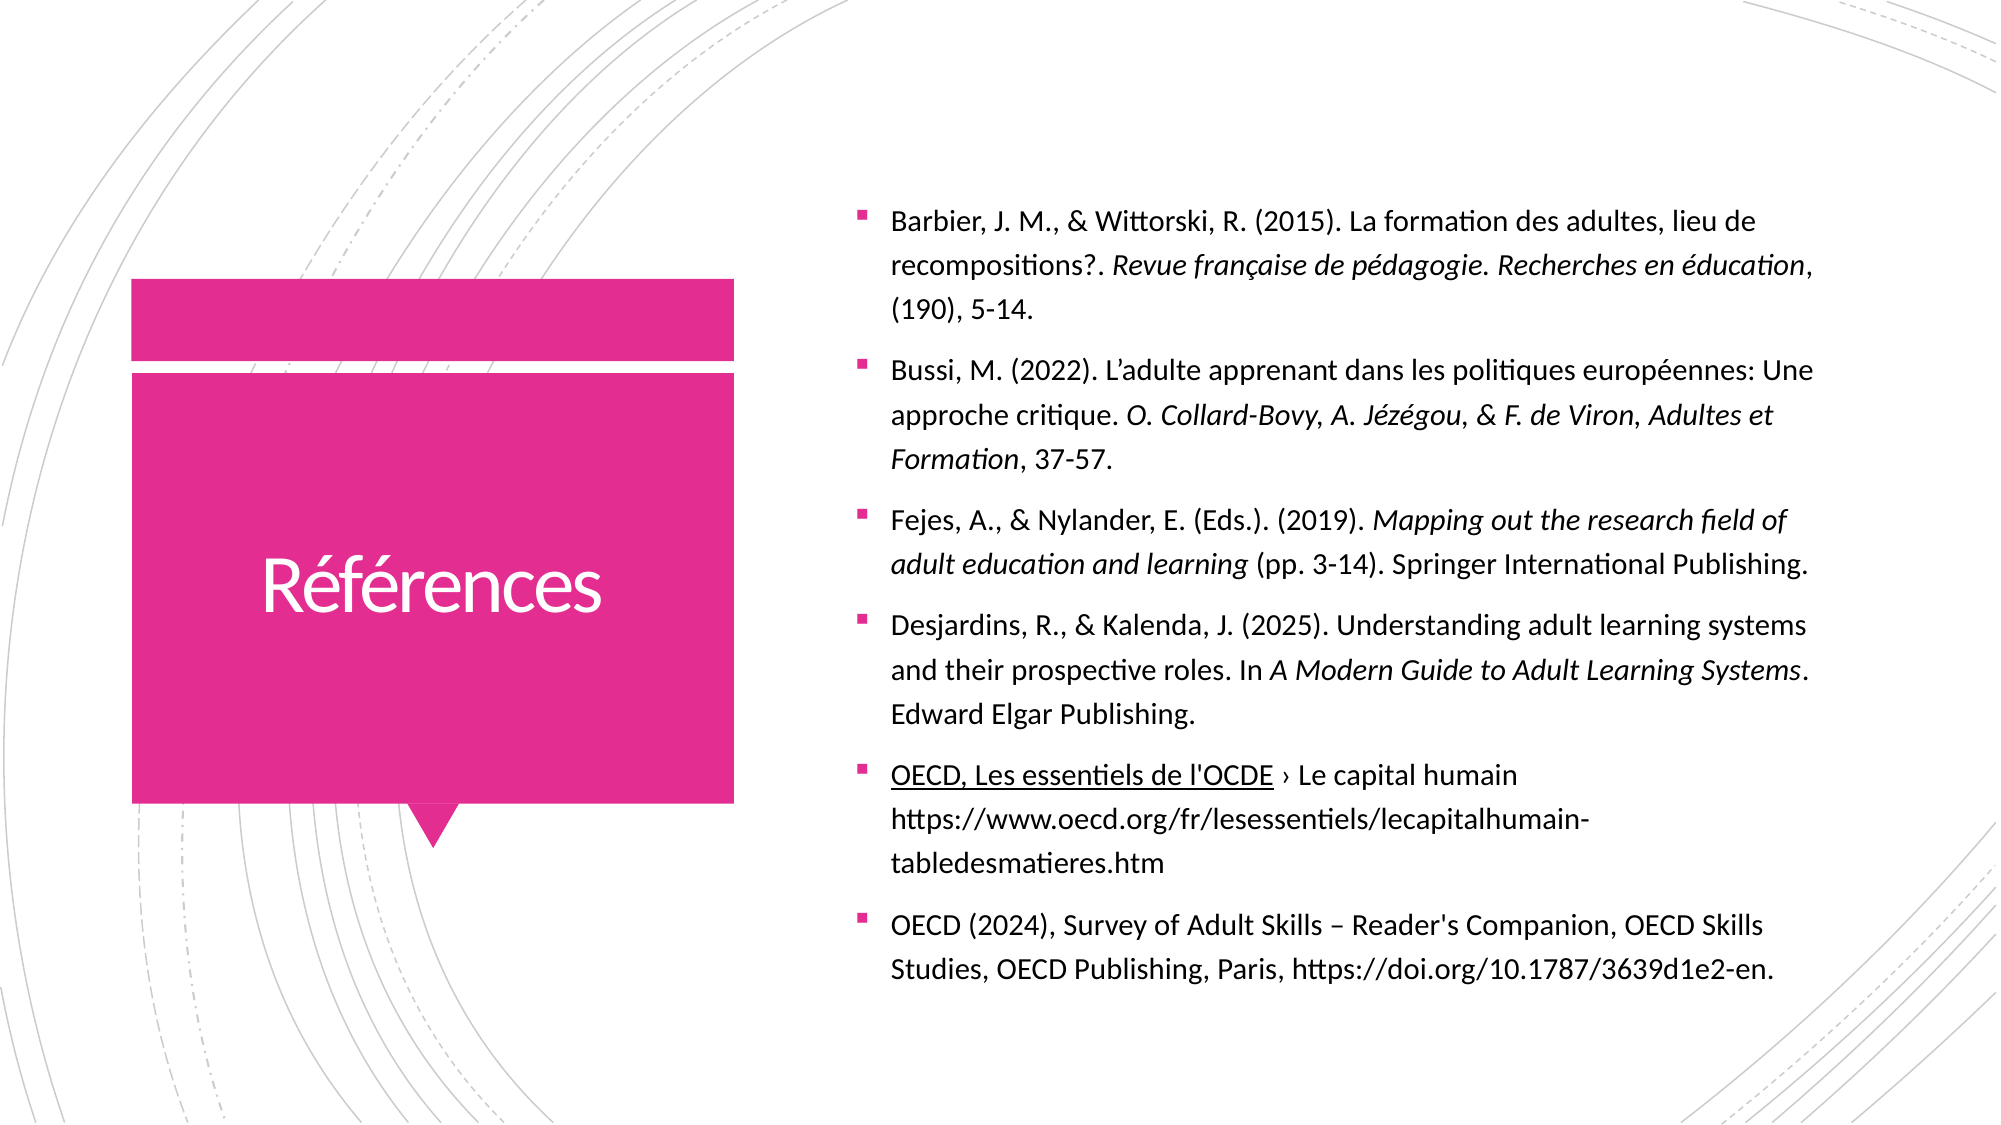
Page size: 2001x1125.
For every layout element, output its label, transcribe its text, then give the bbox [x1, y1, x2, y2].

list Barbier, J. M., & Wittorski, R. (2015). La formation des adultes, lieu de recompositions?. Revue française de pédagogie. Recherches en éducation, (190), 5-14. Bussi, M. (2022). L’adulte apprenant dans les politiques européennes: Une approche critique. O. Collard-Bovy, A. Jézégou, & F. de Viron, Adultes et Formation, 37-57. Fejes, A., & Nylander, E. (Eds.). (2019). Mapping out the research field of adult education and learning (pp. 3-14). Springer International Publishing. Desjardins, R., & Kalenda, J. (2025). Understanding adult learning systems and their prospective roles. In A Modern Guide to Adult Learning Systems. Edward Elgar Publishing. OECD, Les essentiels de l'OCDE › Le capital humain https://www.oecd.org/fr/lesessentiels/lecapitalhumain-tabledesmatieres.htm OECD (2024), Survey of Adult Skills – Reader's Companion, OECD Skills Studies, OECD Publishing, Paris, https://doi.org/10.1787/3639d1e2-en. [839, 131, 1871, 993]
title Références [145, 385, 720, 789]
